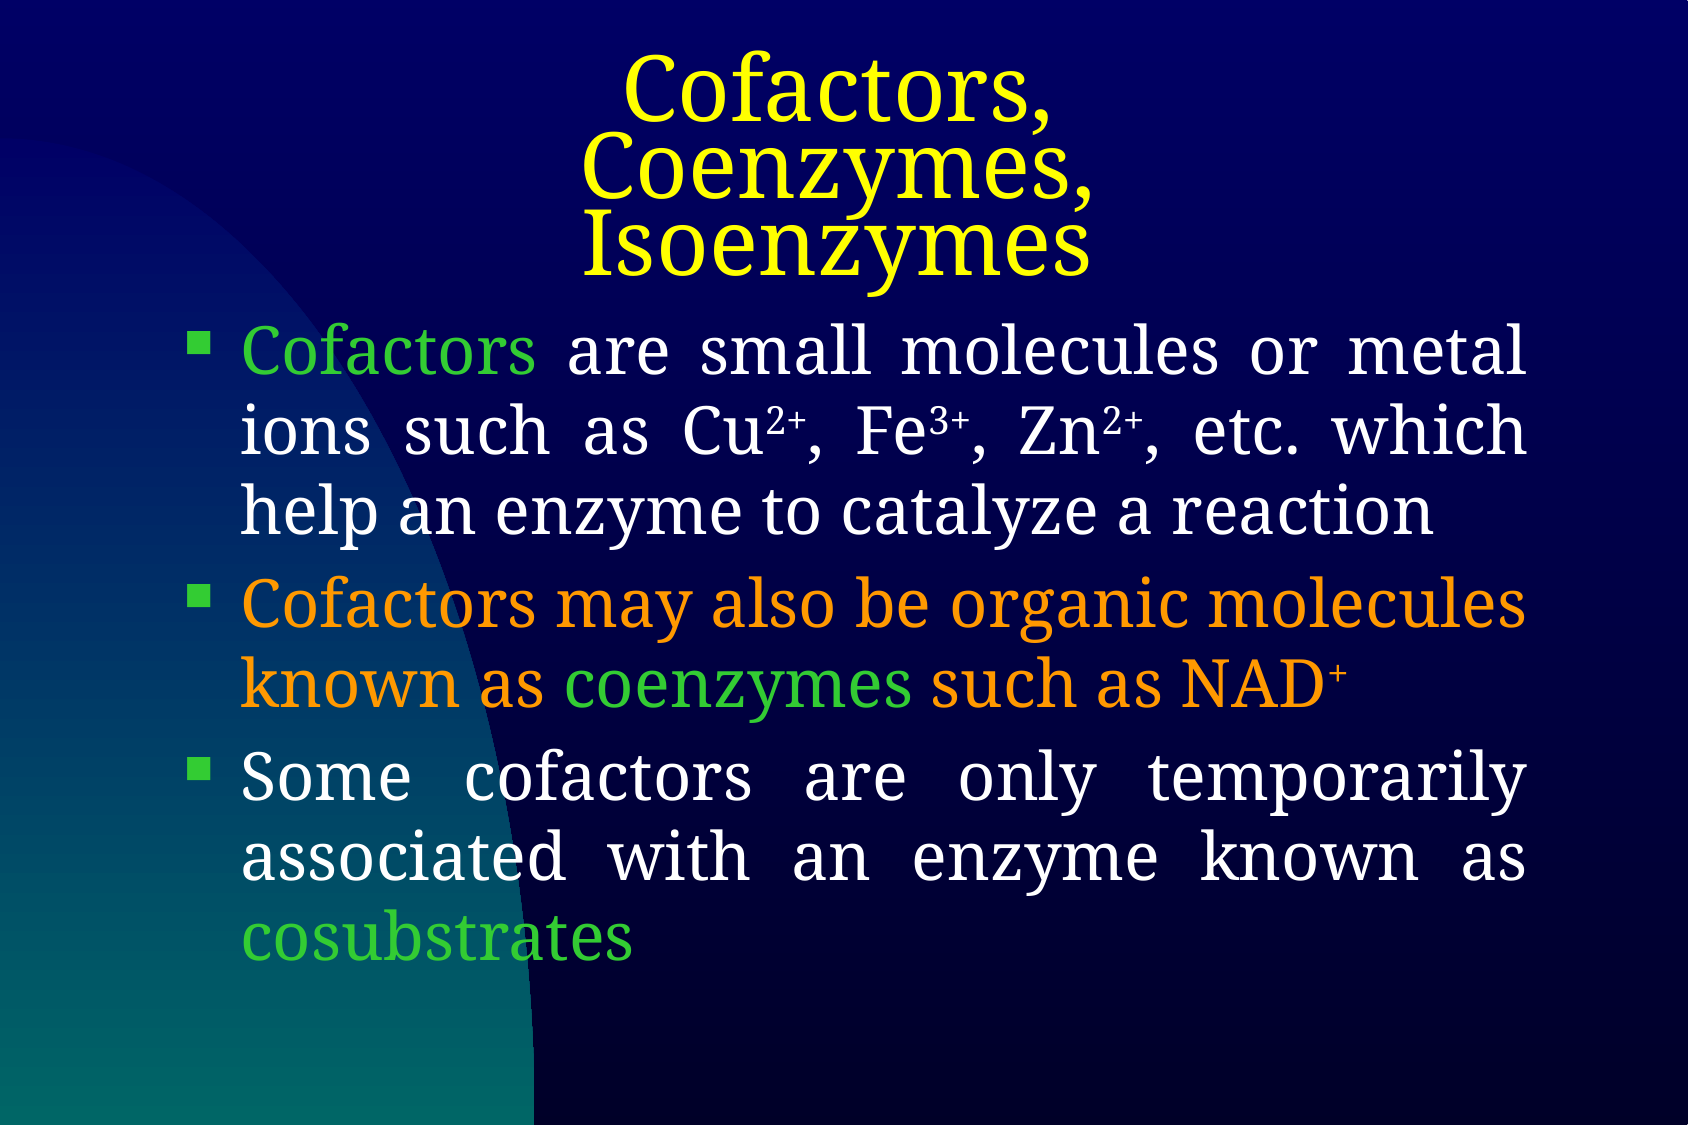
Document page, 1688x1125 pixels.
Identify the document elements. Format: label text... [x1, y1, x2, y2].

list Cofactors are small molecules or metal ions such as Cu2+, Fe3+, Zn2+, etc. which help an enzyme to catalyze a reaction Cofactors may also be organic molecules known as coenzymes such as NAD+ Some cofactors are only temporarily associated with an enzyme known as cosubstrates [168, 299, 1544, 1063]
title Cofactors, Coenzymes, Isoenzymes [347, 50, 1328, 299]
